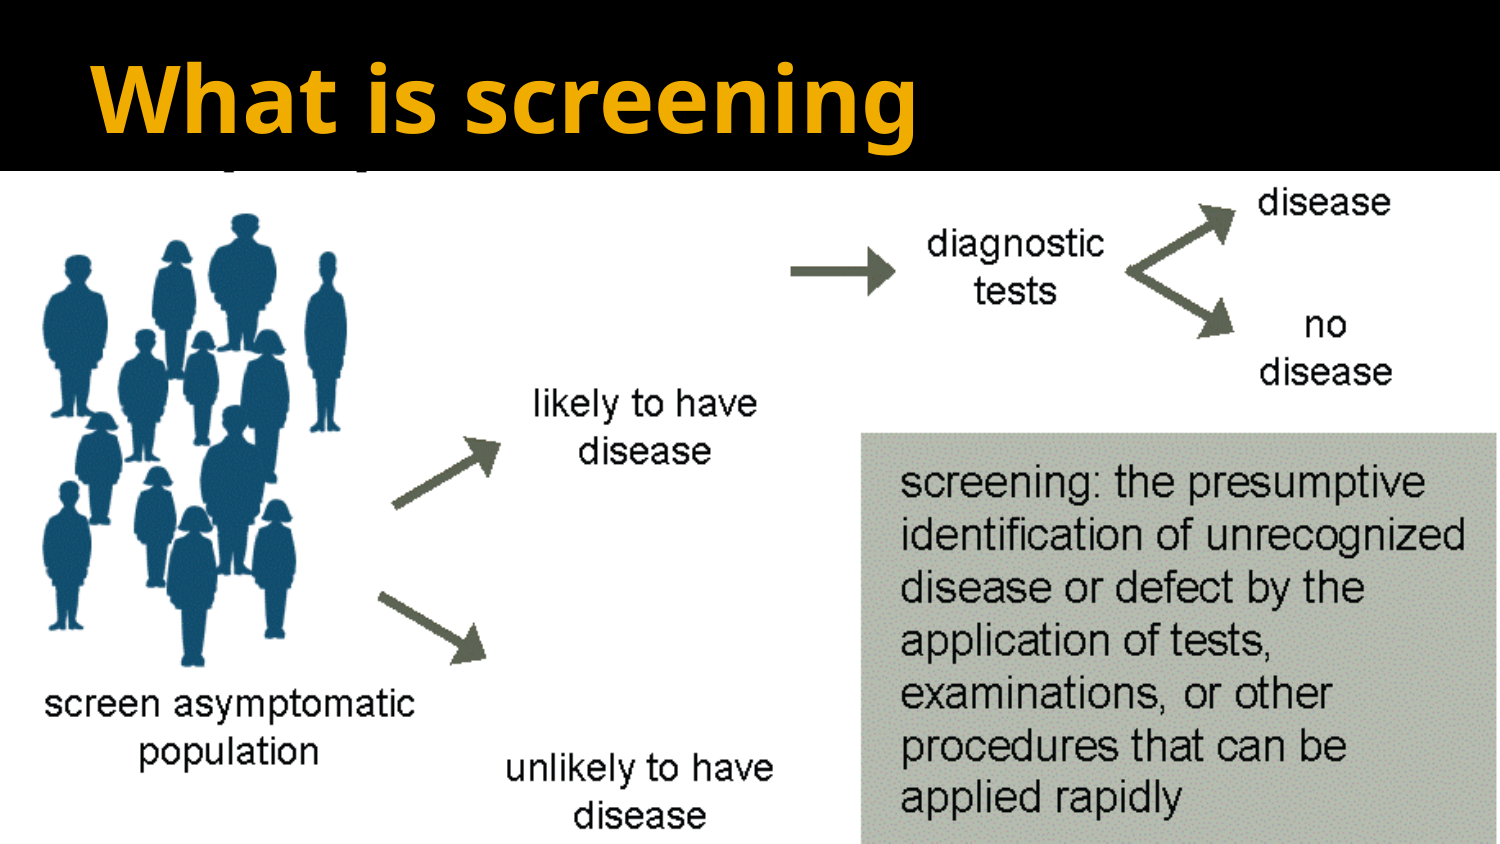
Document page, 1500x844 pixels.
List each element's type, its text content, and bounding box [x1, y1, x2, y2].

title What is screening [75, 19, 1425, 170]
picture [0, 171, 1500, 844]
